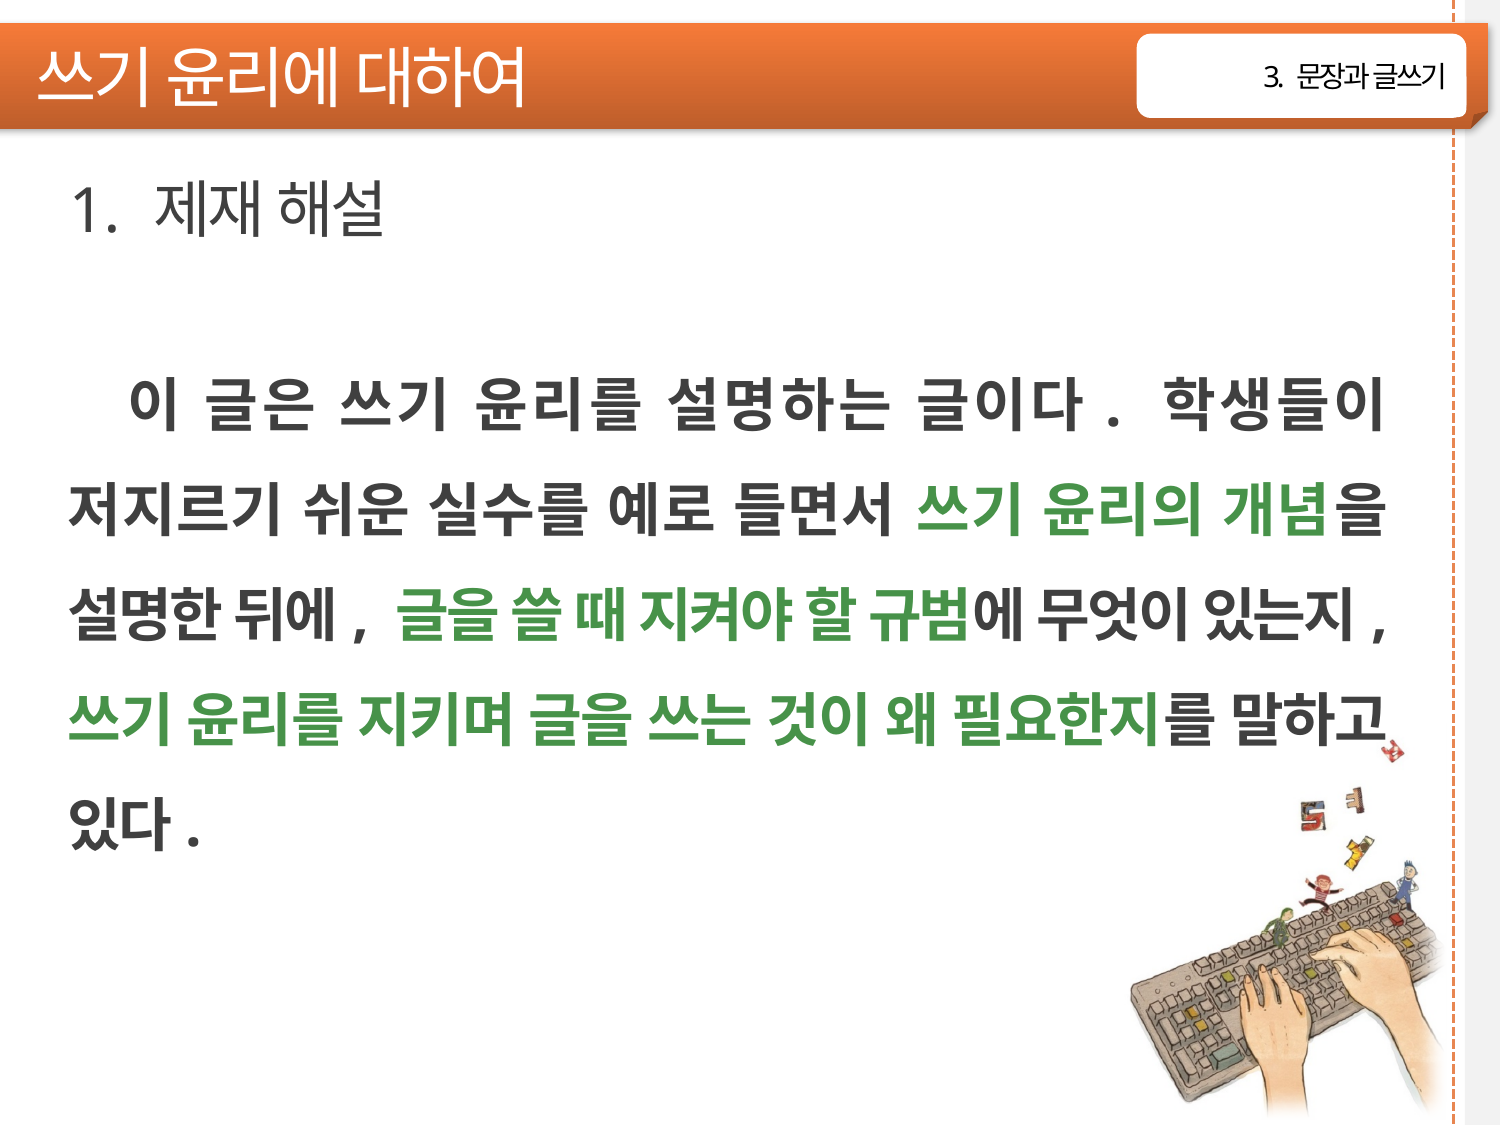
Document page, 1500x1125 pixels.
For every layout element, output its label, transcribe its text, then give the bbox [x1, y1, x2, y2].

picture [1104, 703, 1448, 1121]
list 이 글은 쓰기 윤리를 설명하는 글이다. 학생들이 저지르기 쉬운 실수를 예로 들면서 쓰기 윤리의 개념을 설명한 뒤에, 글을 쓸 때 지켜야 할 규범에 무엇이 있는지, 쓰기 윤리를 지키며 글을 쓰는 것이 왜 필요한지를 말하고 있다. [53, 326, 1400, 858]
text_box 3. 문장과 글쓰기 [1134, 31, 1469, 121]
list 쓰기 윤리에 대하여 [0, 23, 1211, 129]
list 제재 해설 [9, 170, 1433, 247]
